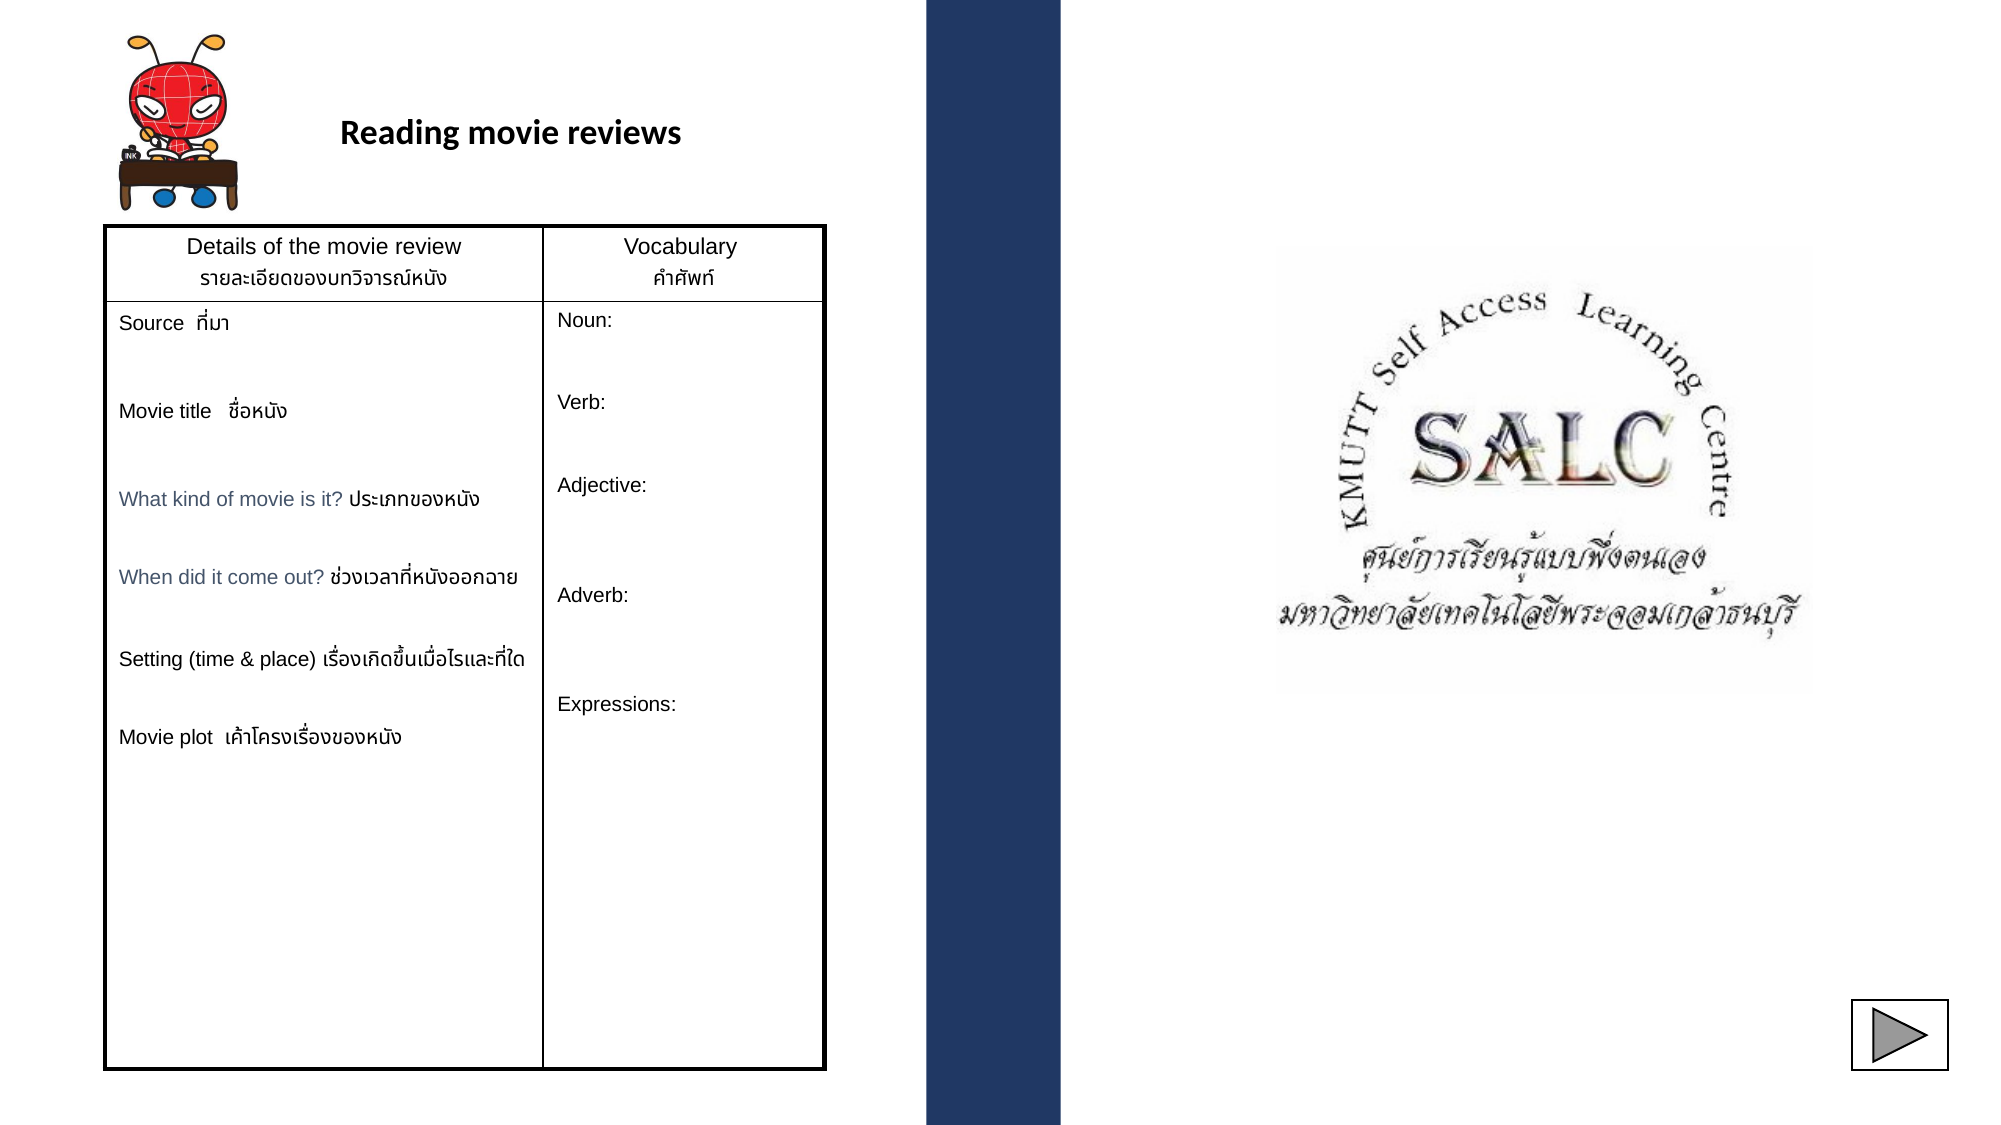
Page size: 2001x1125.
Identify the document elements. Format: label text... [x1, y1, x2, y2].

table_header Details of the movie review รายละเอียดของบทวิจารณ์หนัง [107, 228, 542, 301]
text_box [1851, 999, 1949, 1071]
text_box Reading movie reviews [242, 101, 793, 160]
table_header Vocabulary คำศัพท์ [544, 228, 822, 301]
text_box [925, 0, 1062, 1125]
table_cell Noun: Verb: Adjective: Adverb: Expressions: [544, 302, 822, 1067]
picture [1276, 246, 1813, 694]
table_cell Source ที่มา Movie title ชื่อหนัง What kind of movie is it? ประเภทของหนัง When did it come out? ช่วงเวลาที่หนังออกฉาย Setting (time & place) เรื่องเกิดขึ้นเมื่อไรและที่ใด Movie plot เค้าโครงเรื่องของหนัง [107, 302, 542, 1067]
picture [117, 33, 242, 214]
